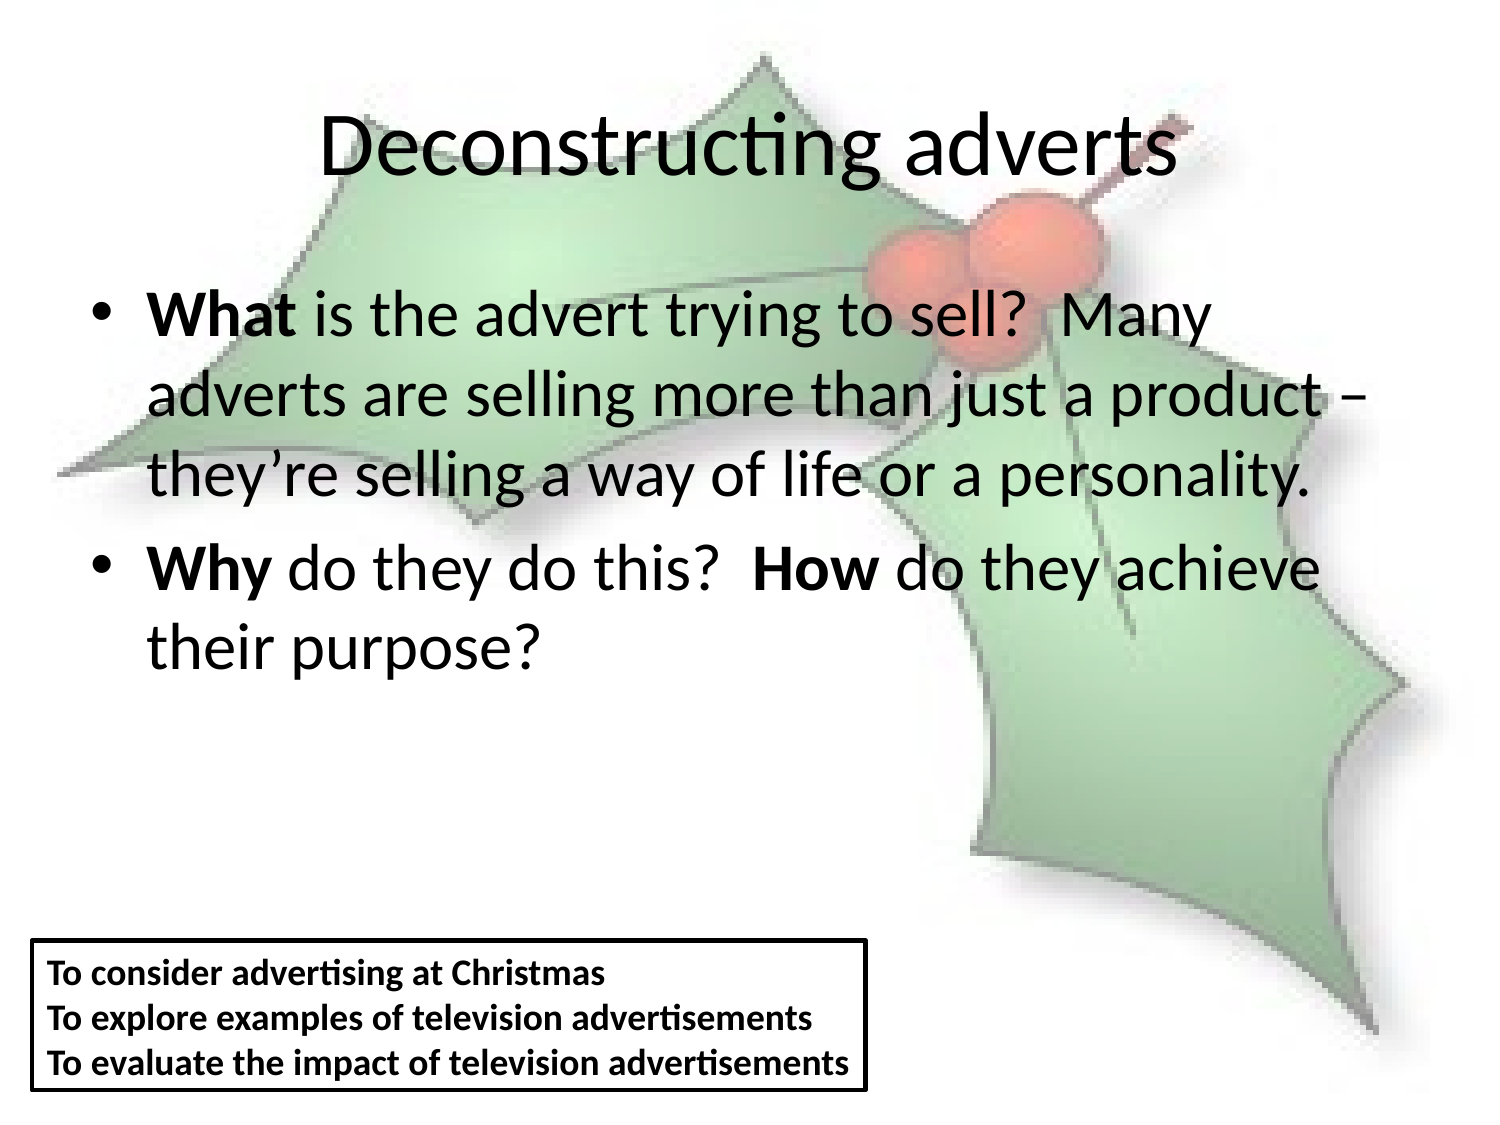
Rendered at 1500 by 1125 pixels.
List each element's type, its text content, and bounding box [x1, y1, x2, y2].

list What is the advert trying to sell? Many adverts are selling more than just a product – they’re selling a way of life or a personality. Why do they do this? How do they achieve their purpose? [75, 262, 1425, 1005]
title Deconstructing adverts [75, 45, 1425, 233]
text_box To consider advertising at Christmas To explore examples of television advertisements To evaluate the impact of television advertisements [32, 940, 866, 1091]
